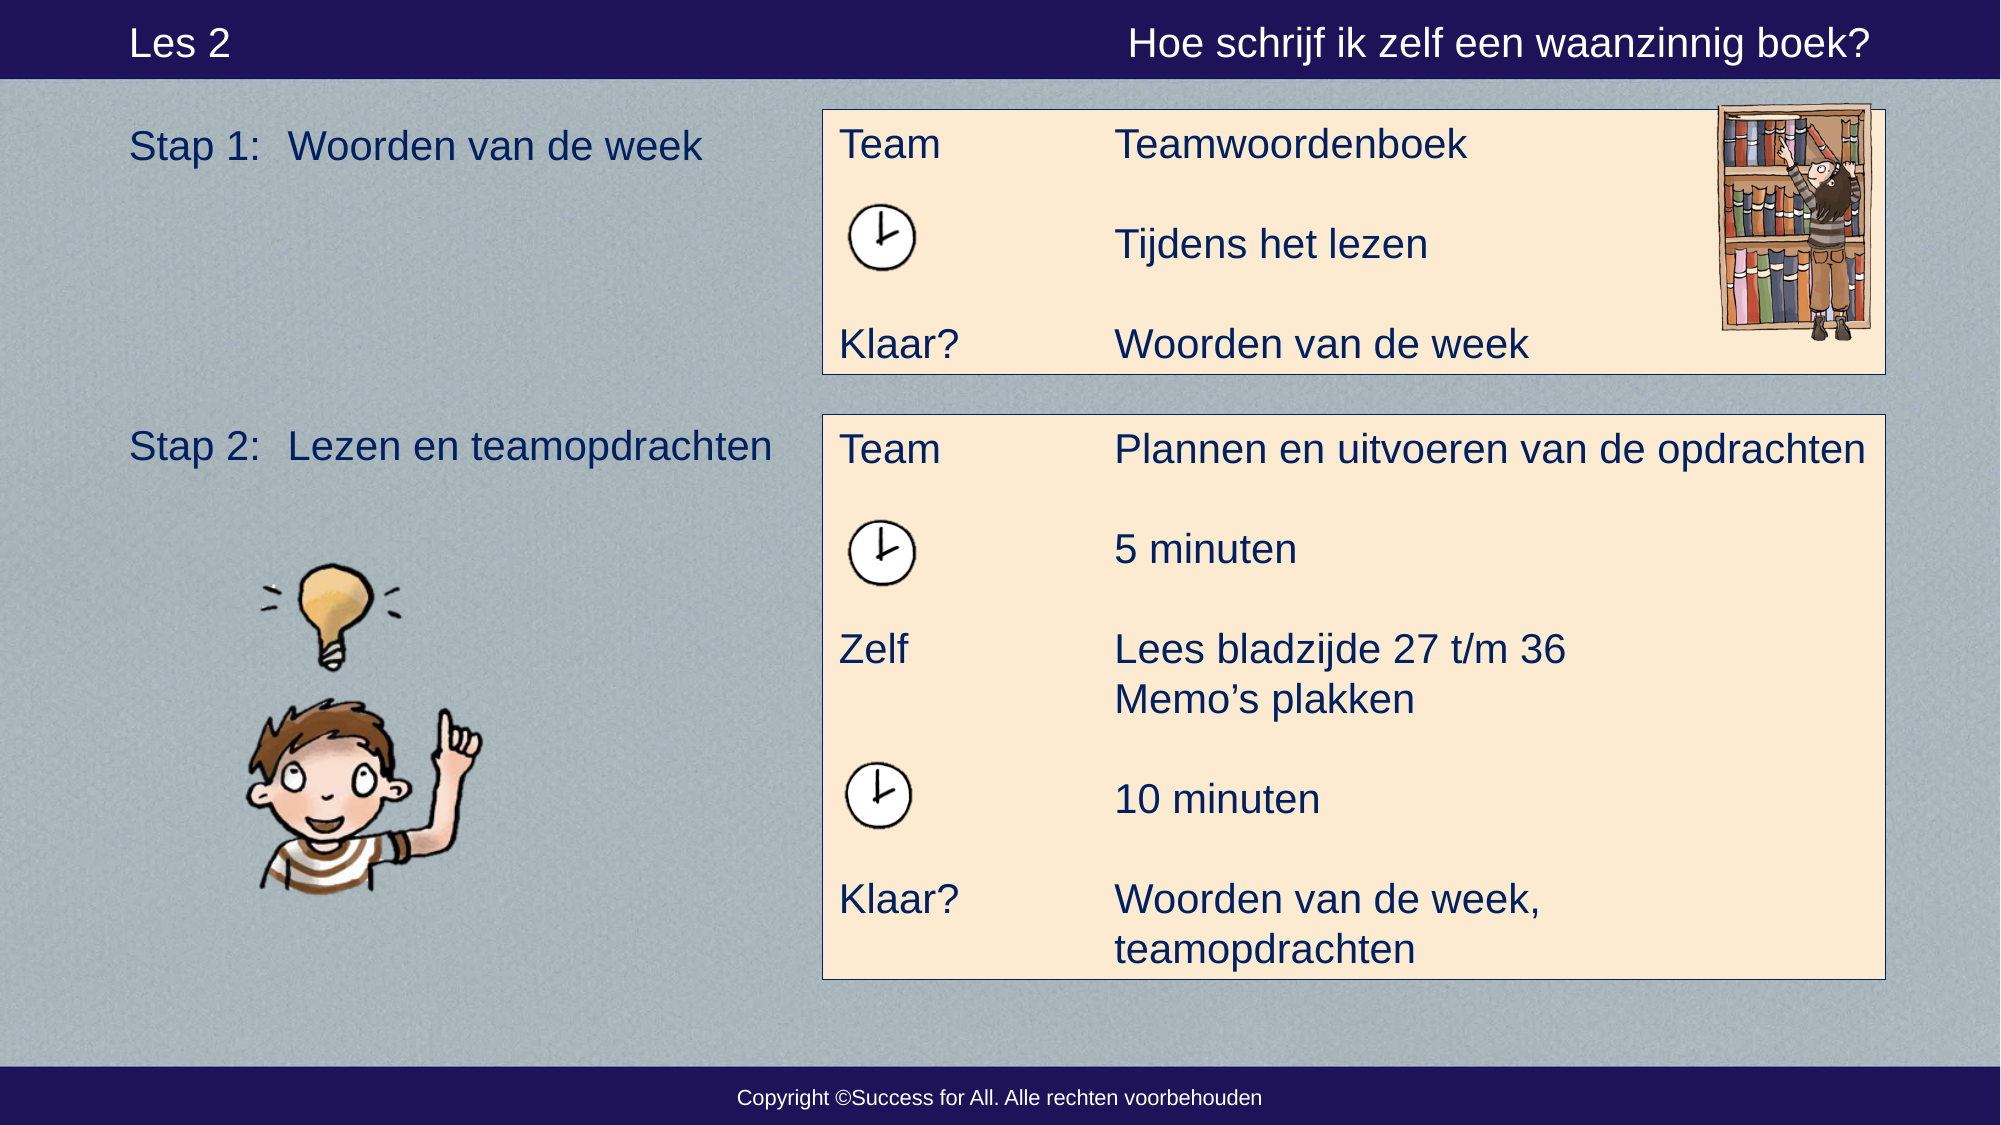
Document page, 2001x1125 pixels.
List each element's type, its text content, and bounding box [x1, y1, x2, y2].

picture [0, 0, 2001, 1125]
text_box Copyright ©Success for All. Alle rechten voorbehouden [0, 1076, 2000, 1125]
text_box Team Teamwoordenboek Tijdens het lezen Klaar? Woorden van de week [822, 109, 1886, 375]
text_box Team Plannen en uitvoeren van de opdrachten 5 minuten Zelf Lees bladzijde 27 t/m 36 Memo’s plakken 10 minuten Klaar? Woorden van de week, teamopdrachten [822, 414, 1886, 980]
text_box Stap 1: Woorden van de week Stap 2: Lezen en teamopdrachten [114, 111, 907, 527]
text_box Hoe schrijf ik zelf een waanzinnig boek? [999, 8, 1886, 73]
text_box Les 2 [114, 8, 354, 73]
